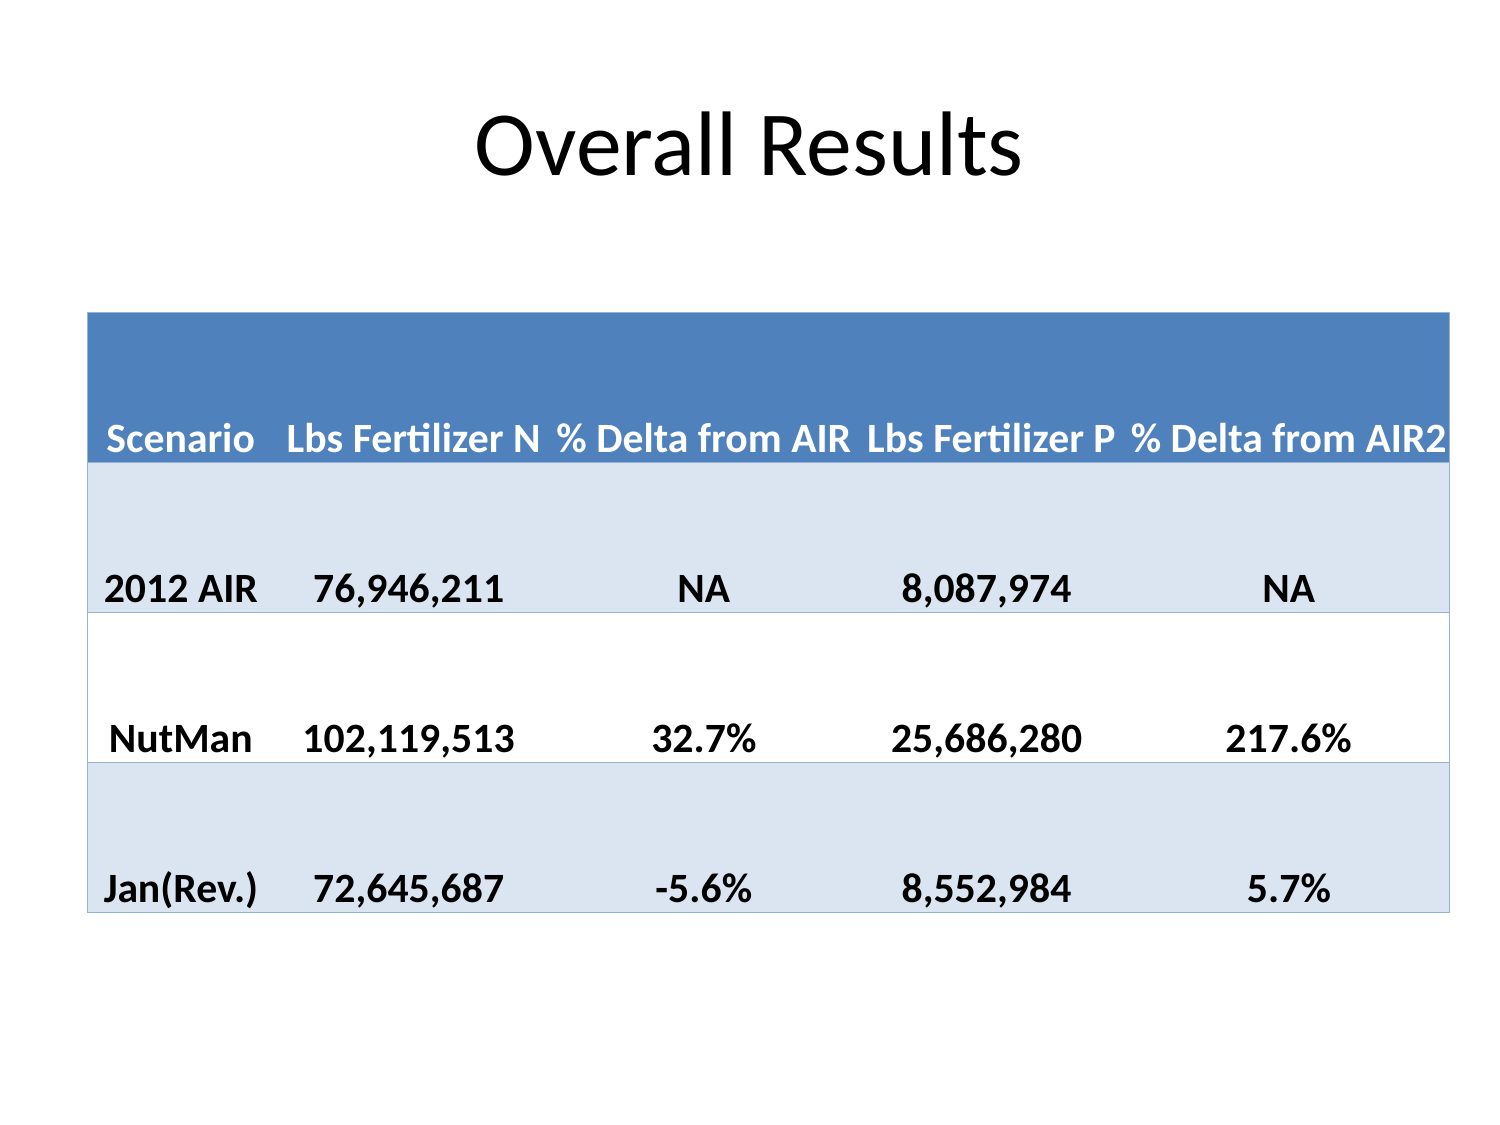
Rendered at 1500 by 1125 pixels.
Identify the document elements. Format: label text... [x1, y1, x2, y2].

table_header Scenario [88, 313, 274, 462]
table_cell Jan(Rev.) [88, 763, 274, 912]
table_cell 5.7% [1128, 763, 1449, 912]
table_cell NA [553, 463, 855, 612]
table_cell NutMan [88, 613, 274, 762]
title Overall Results [75, 45, 1425, 233]
table_cell 25,686,280 [855, 613, 1128, 762]
table_cell 8,552,984 [855, 763, 1128, 912]
table_cell -5.6% [553, 763, 855, 912]
table_header % Delta from AIR2 [1128, 313, 1449, 462]
table_cell 32.7% [553, 613, 855, 762]
table_header Lbs Fertilizer P [855, 313, 1128, 462]
table_cell 76,946,211 [274, 463, 553, 612]
table_header Lbs Fertilizer N [274, 313, 553, 462]
table_cell 217.6% [1128, 613, 1449, 762]
table_cell 102,119,513 [274, 613, 553, 762]
table_cell 8,087,974 [855, 463, 1128, 612]
table_cell 2012 AIR [88, 463, 274, 612]
table_header % Delta from AIR [553, 313, 855, 462]
table_cell 72,645,687 [274, 763, 553, 912]
table_cell NA [1128, 463, 1449, 612]
